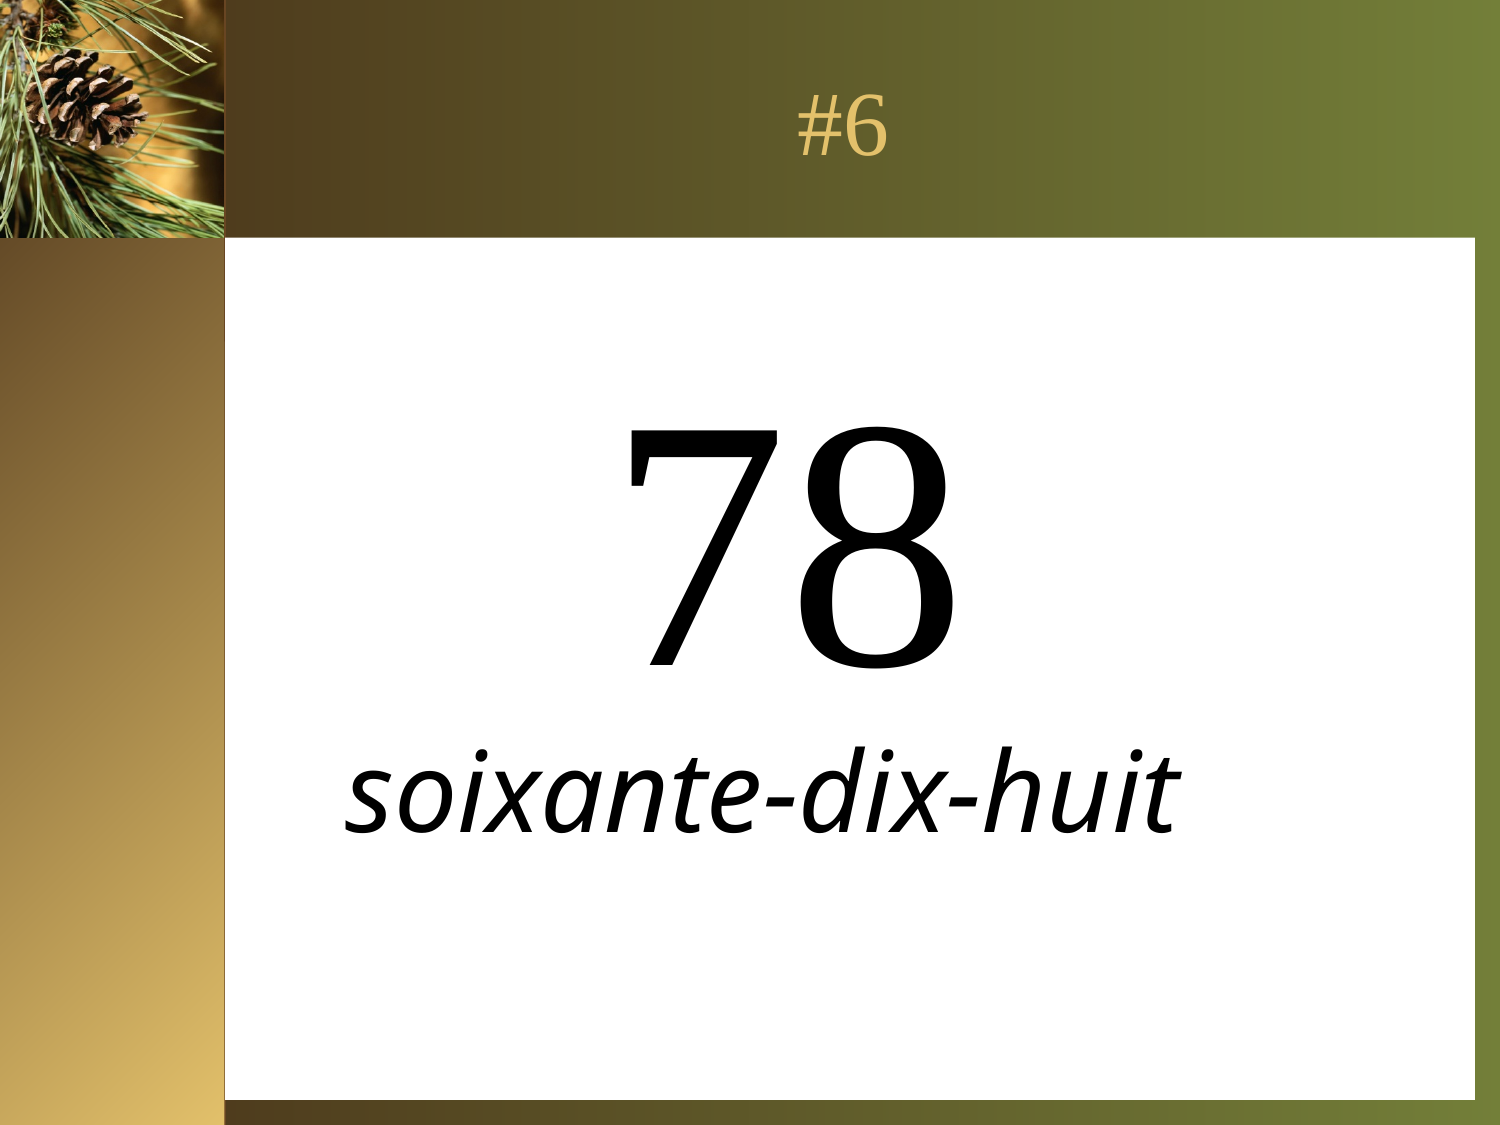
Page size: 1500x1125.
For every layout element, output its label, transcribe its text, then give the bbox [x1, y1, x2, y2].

text_box soixante-dix-huit [124, 712, 1400, 886]
text_box 78 [437, 299, 1138, 712]
title #6 [249, 24, 1438, 213]
picture [0, 0, 224, 238]
